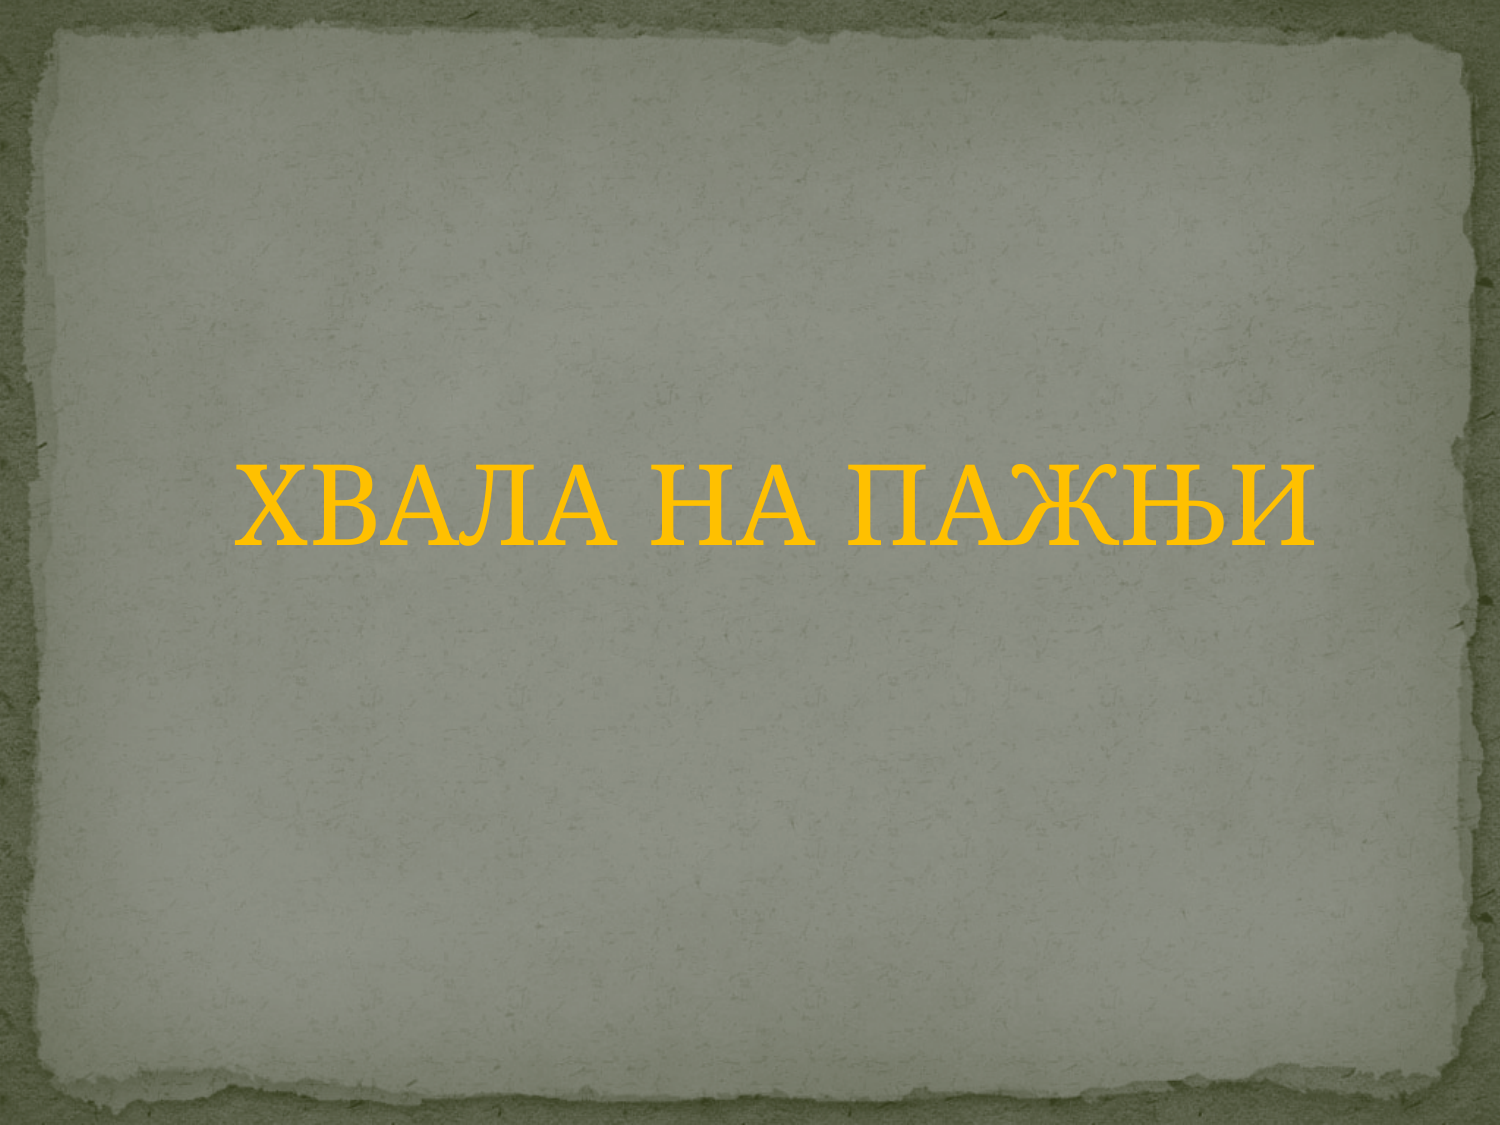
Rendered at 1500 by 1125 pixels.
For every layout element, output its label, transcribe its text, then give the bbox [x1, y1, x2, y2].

list ХВАЛА НА ПАЖЊИ [75, 249, 1425, 1000]
